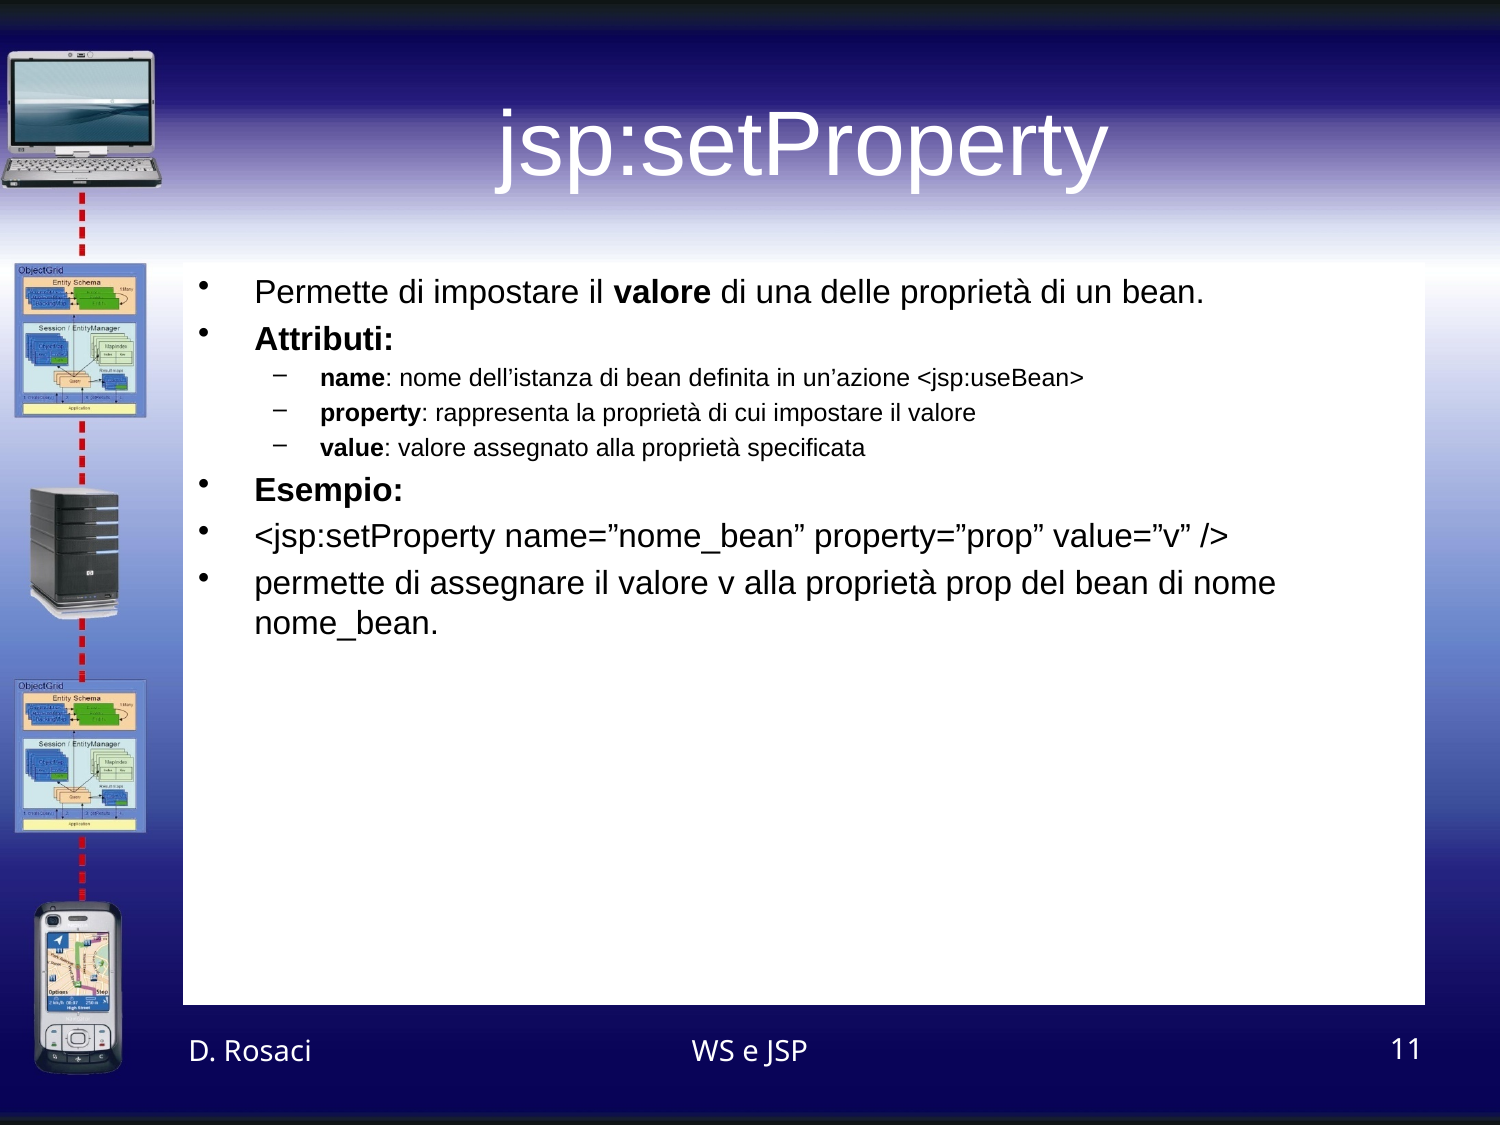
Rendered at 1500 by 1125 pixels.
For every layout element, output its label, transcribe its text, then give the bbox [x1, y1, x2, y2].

picture [0, 0, 1500, 1125]
title jsp:setProperty [182, 44, 1426, 233]
footer WS e JSP [512, 1024, 988, 1103]
list Permette di impostare il valore di una delle proprietà di un bean. Attributi: name: nome dell’istanza di bean definita in un’azione <jsp:useBean> property: rappresenta la proprietà di cui impostare il valore value: valore assegnato alla proprietà specificata Esempio: <jsp:setProperty name=”nome_bean” property=”prop” value=”v” /> permette di assegnare il valore v alla proprietà prop del bean di nome nome_bean. [182, 262, 1426, 1006]
slide_number D. Rosaci [74, 1024, 426, 1103]
